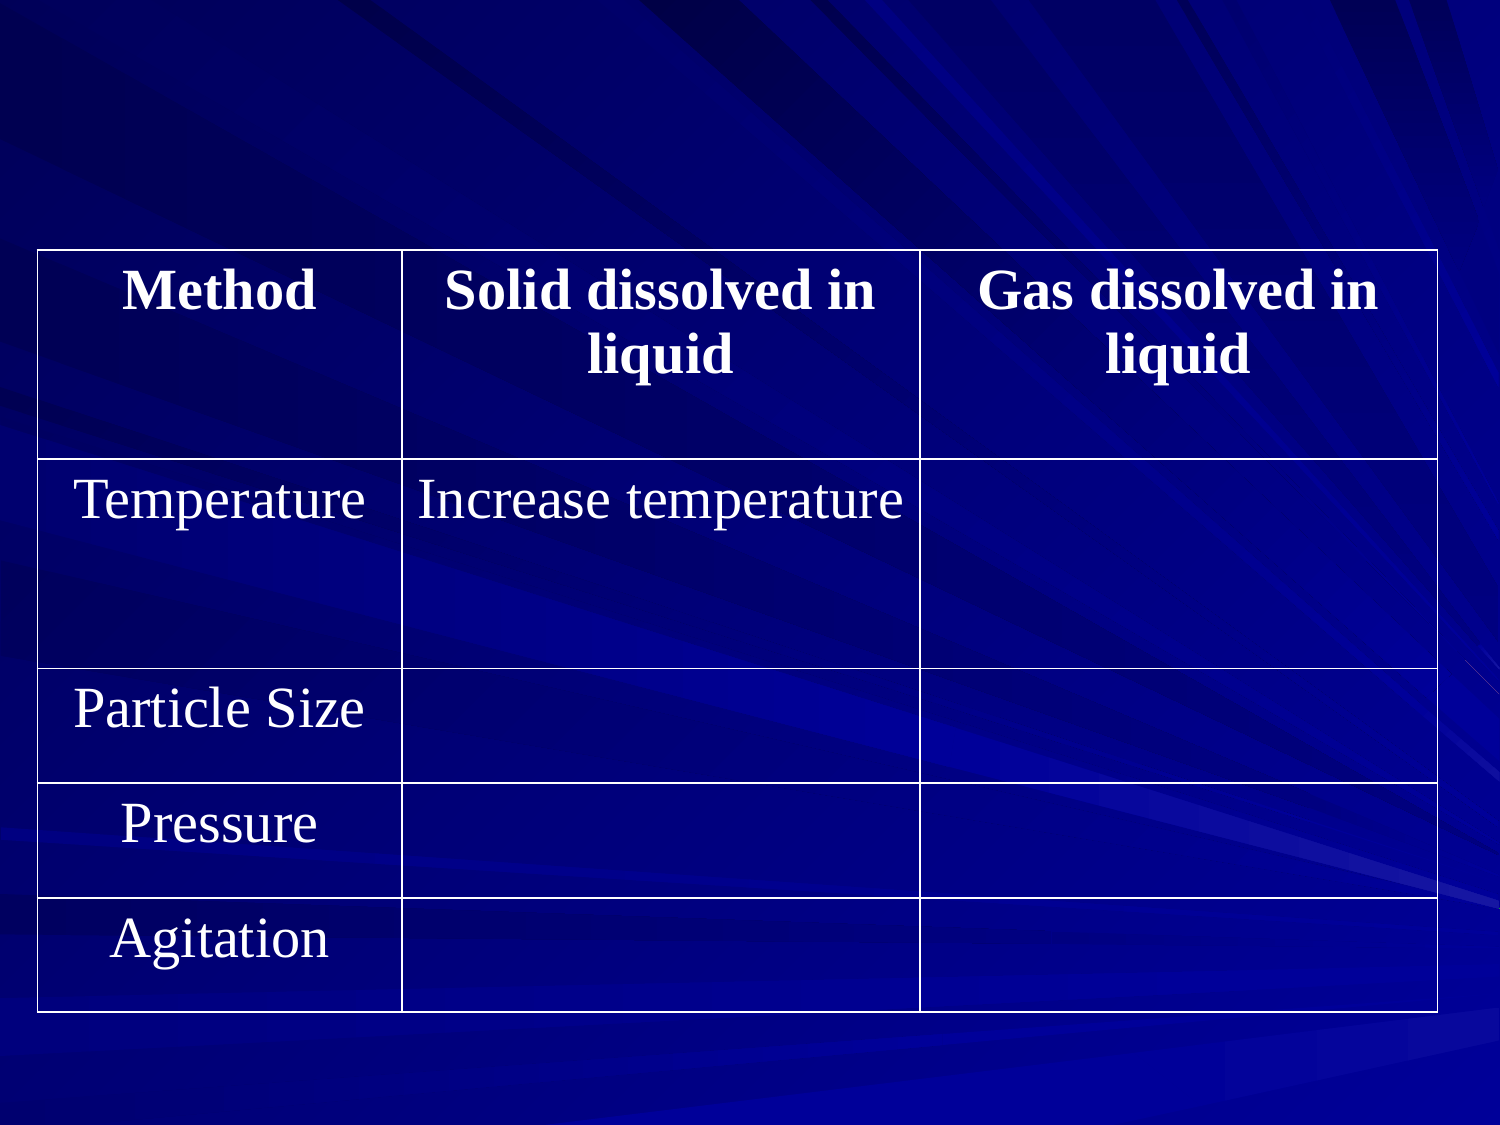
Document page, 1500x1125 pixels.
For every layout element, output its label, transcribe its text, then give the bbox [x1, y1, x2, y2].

table_cell [403, 899, 919, 1011]
table_cell [403, 669, 919, 782]
table_header Gas dissolved in liquid [921, 251, 1437, 458]
table_cell Temperature [38, 460, 401, 668]
table_cell Pressure [38, 784, 401, 897]
table_cell Agitation [38, 899, 401, 1011]
table_cell Increase temperature [403, 460, 919, 668]
table_cell [921, 899, 1437, 1011]
table_header Solid dissolved in liquid [403, 251, 919, 458]
table_cell [921, 669, 1437, 782]
table_cell [403, 784, 919, 897]
table_cell [921, 460, 1437, 668]
table_cell [921, 784, 1437, 897]
table_cell Particle Size [38, 669, 401, 782]
table_header Method [38, 251, 401, 458]
